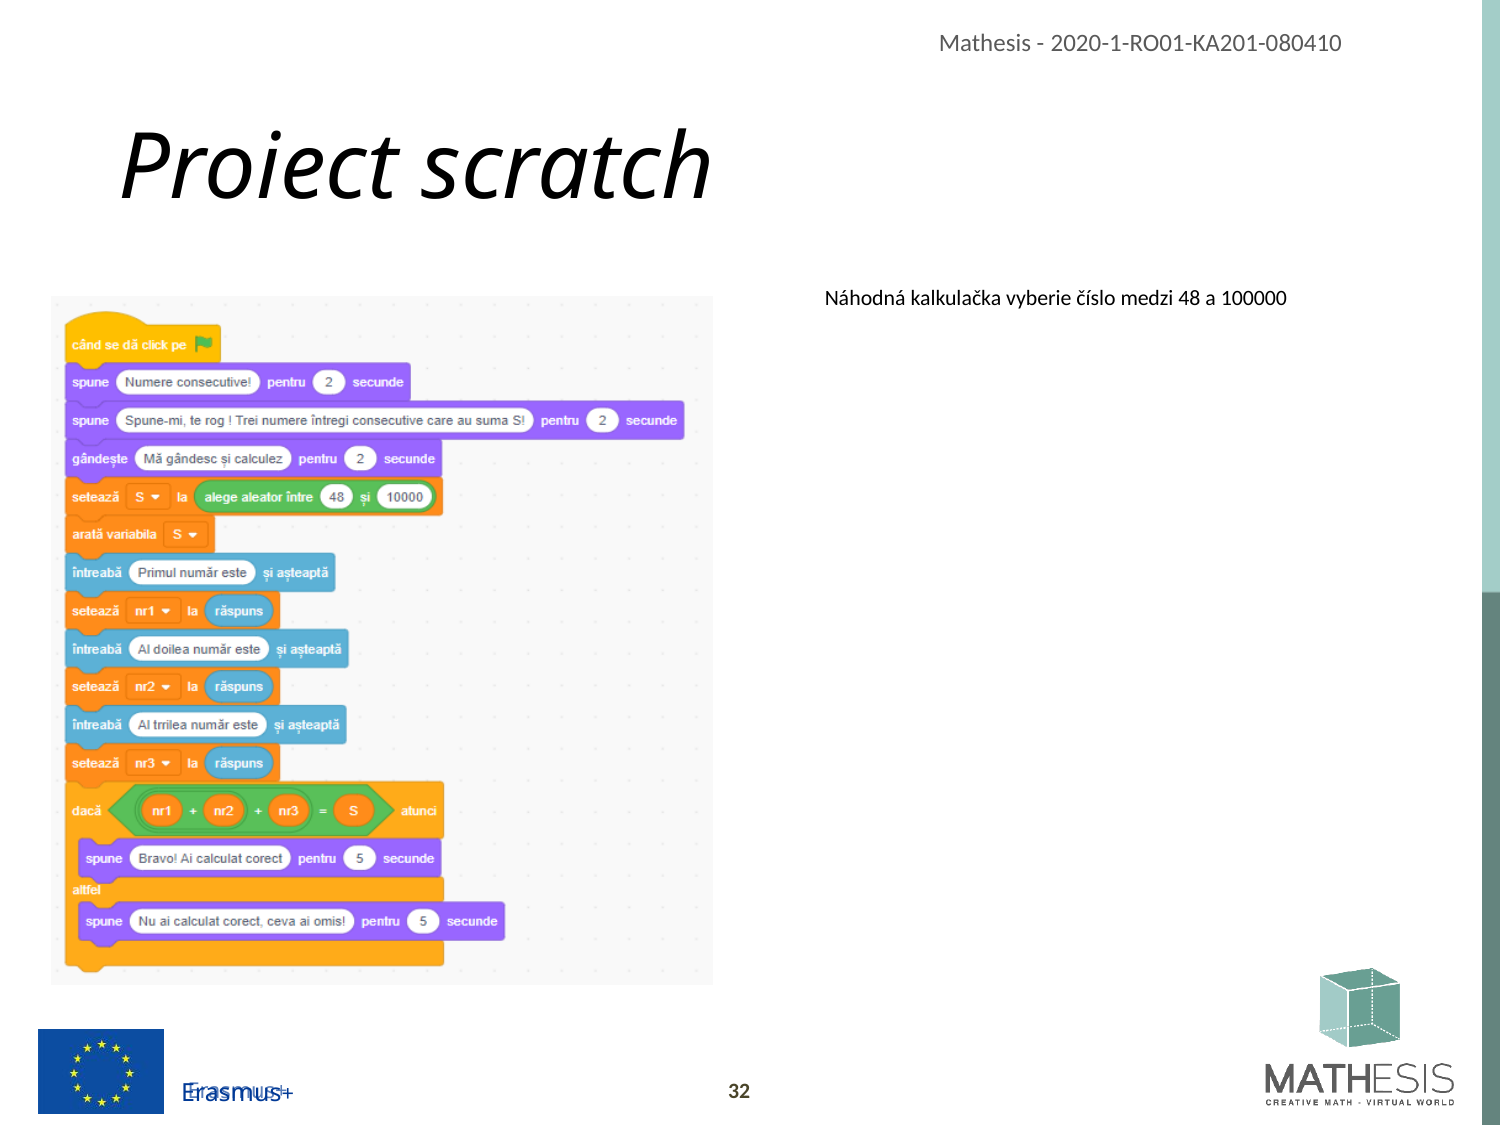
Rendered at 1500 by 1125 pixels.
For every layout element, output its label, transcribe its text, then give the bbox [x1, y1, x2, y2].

picture [38, 1029, 164, 1114]
text_box Náhodná kalkulačka vyberie číslo medzi 48 a 100000 [810, 275, 1303, 317]
title Proiect scratch [103, 59, 1397, 278]
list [51, 296, 713, 985]
